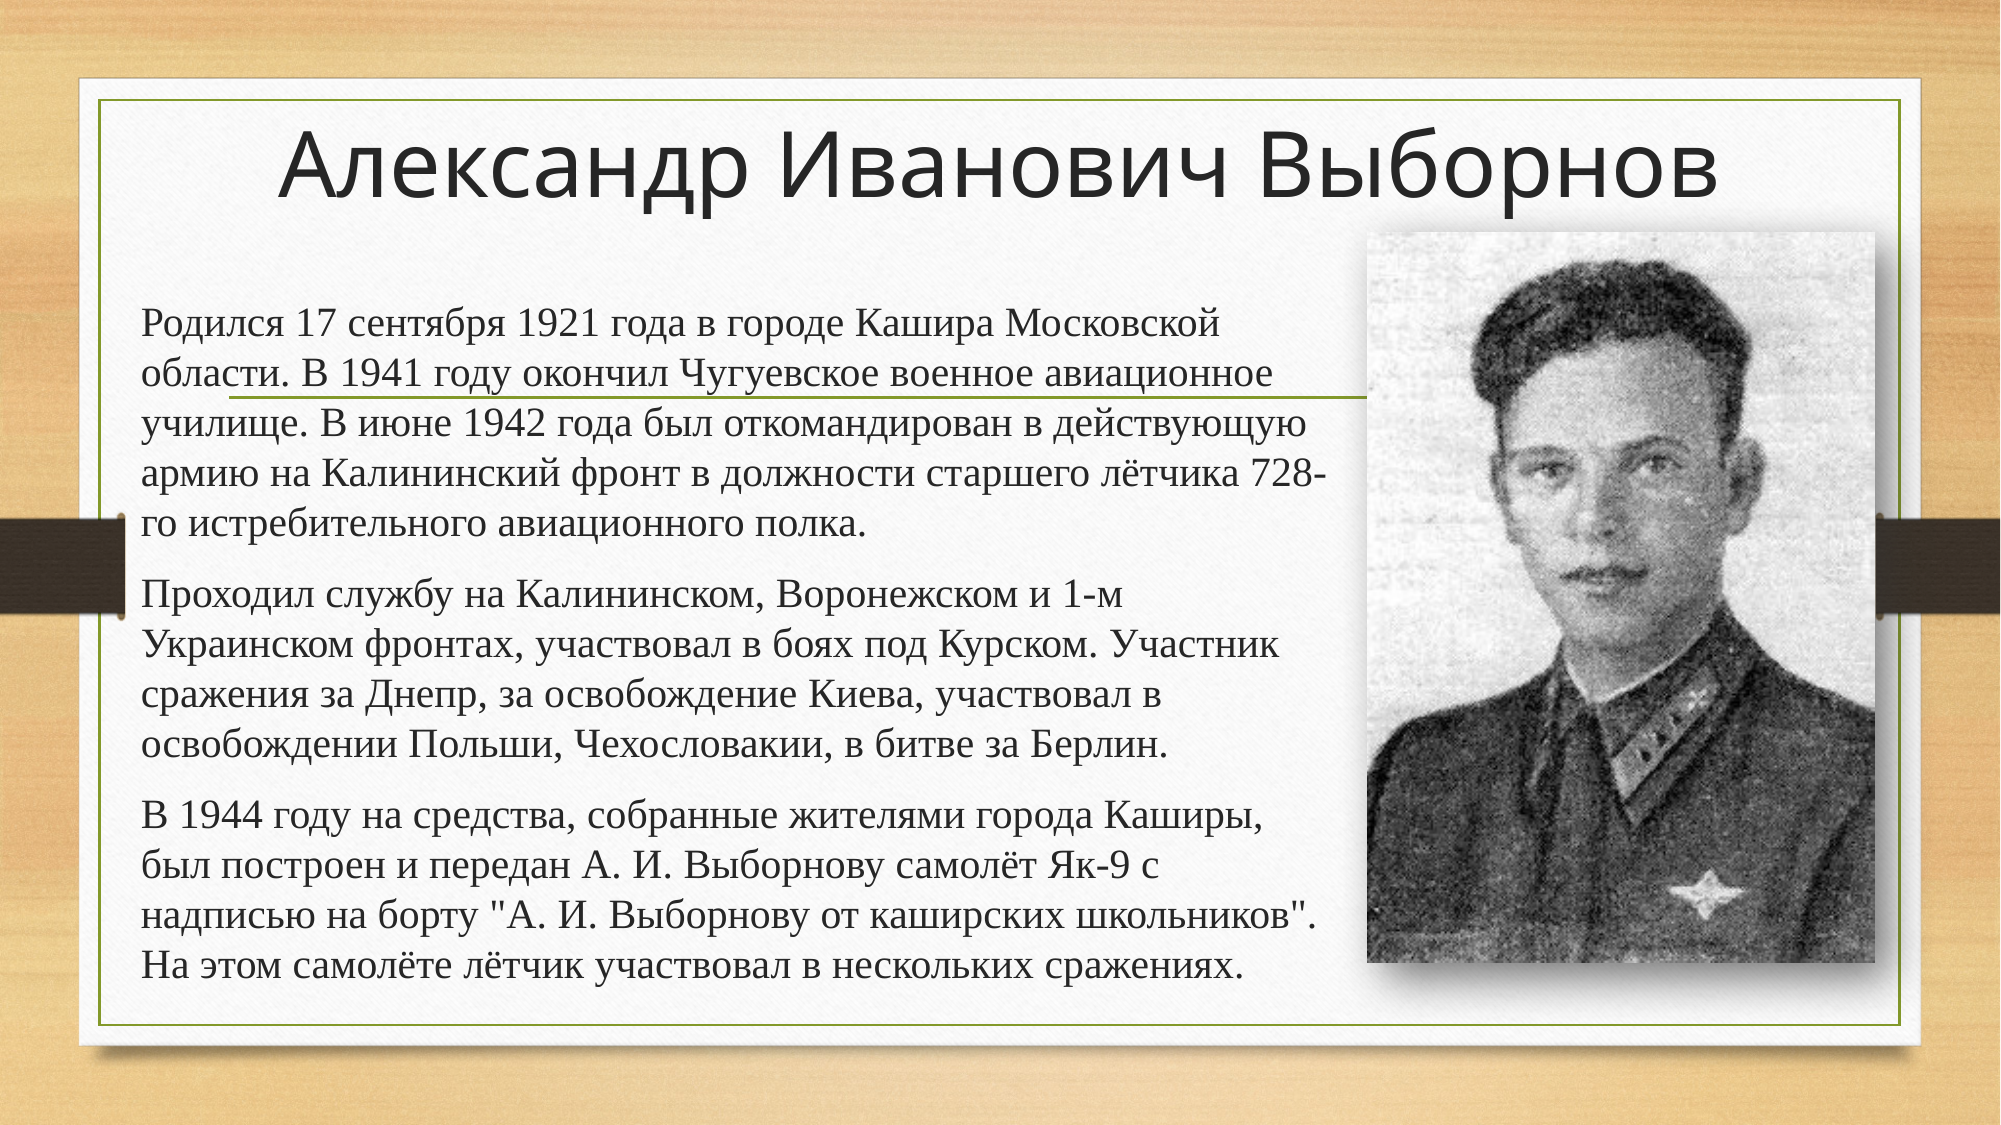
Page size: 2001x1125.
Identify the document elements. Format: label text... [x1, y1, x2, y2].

title Александр Иванович Выборнов [212, 54, 1788, 268]
picture [0, 0, 2001, 1125]
list Родился 17 сентября 1921 года в городе Кашира Московской области. В 1941 году окончил Чугуевское военное авиационное училище. В июне 1942 года был откомандирован в действующую армию на Калининский фронт в должности старшего лётчика 728-го истребительного авиационного полка. Проходил службу на Калининском, Воронежском и 1-м Украинском фронтах, участвовал в боях под Курском. Участник сражения за Днепр, за освобождение Киева, участвовал в освобождении Польши, Чехословакии, в битве за Берлин. В 1944 году на средства, собранные жителями города Каширы, был построен и передан А. И. Выборнову самолёт Як-9 с надписью на борту "А. И. Выборнову от каширских школьников". На этом самолёте лётчик участвовал в нескольких сражениях. [125, 287, 1354, 1018]
